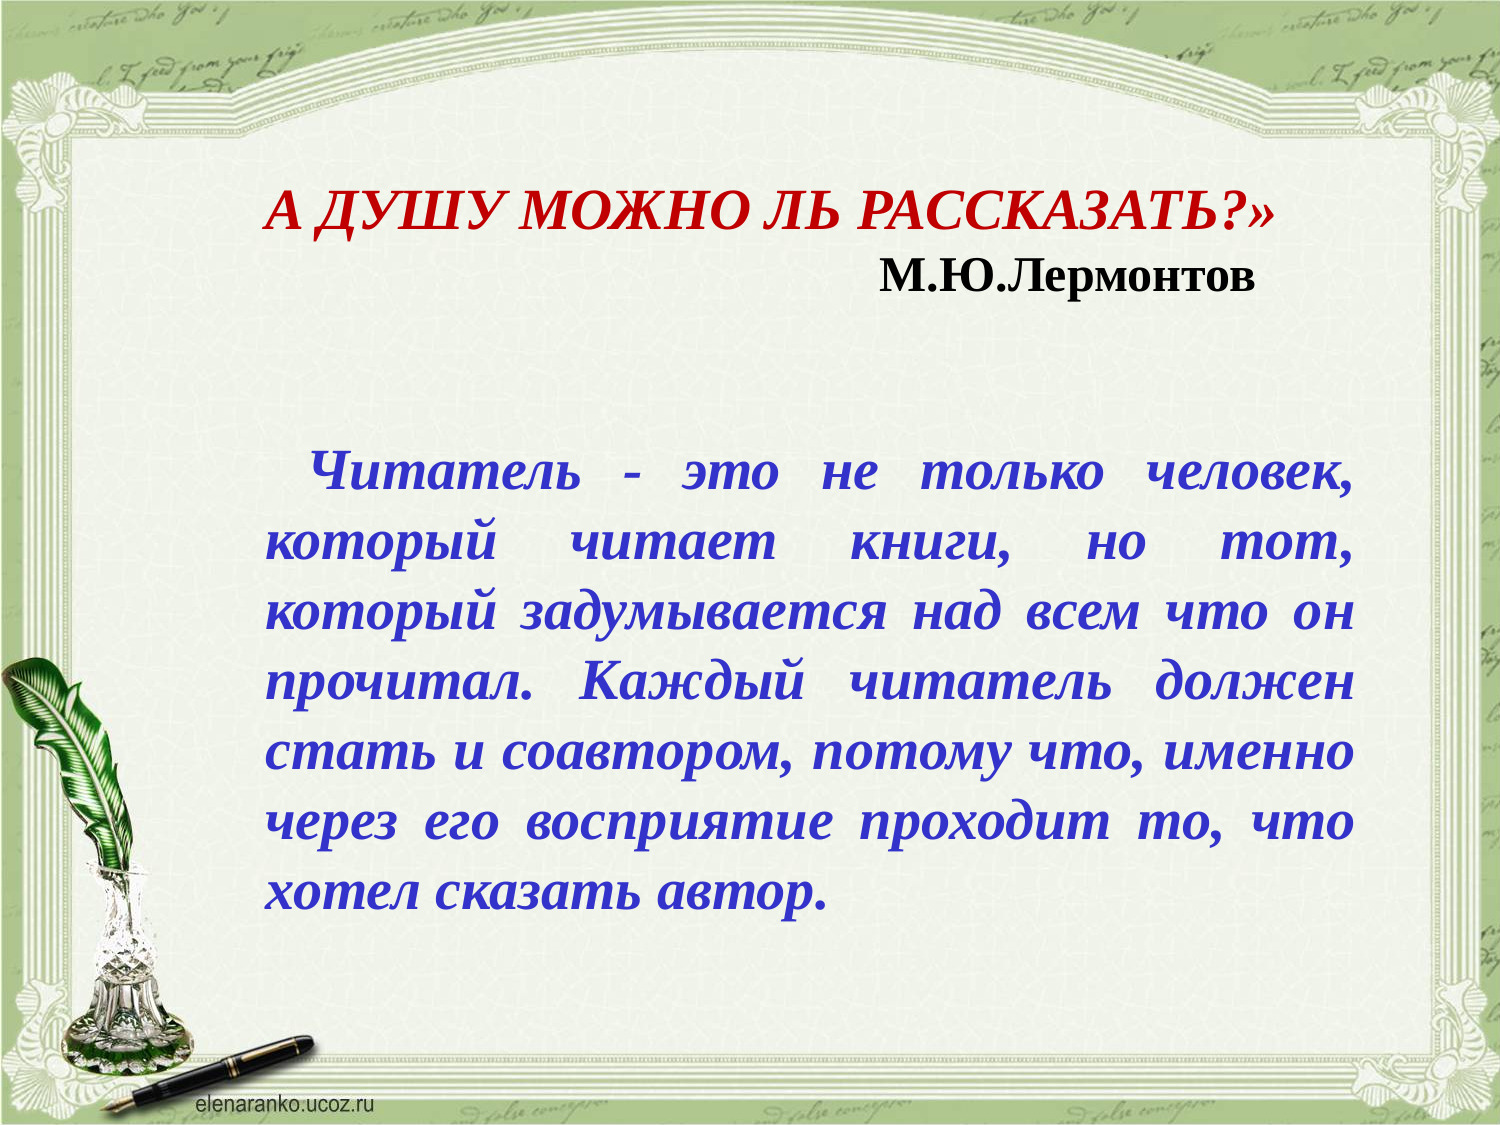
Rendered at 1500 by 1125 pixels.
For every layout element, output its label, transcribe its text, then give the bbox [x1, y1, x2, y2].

picture [0, 0, 1500, 1125]
text_box А ДУШУ МОЖНО ЛЬ РАССКАЗАТЬ?» М.Ю.Лермонтов Читатель - это не только человек, который читает книги, но тот, который задумывается над всем что он прочитал. Каждый читатель должен стать и соавтором, потому что, именно через его восприятие проходит то, что хотел сказать автор. [175, 164, 1372, 974]
